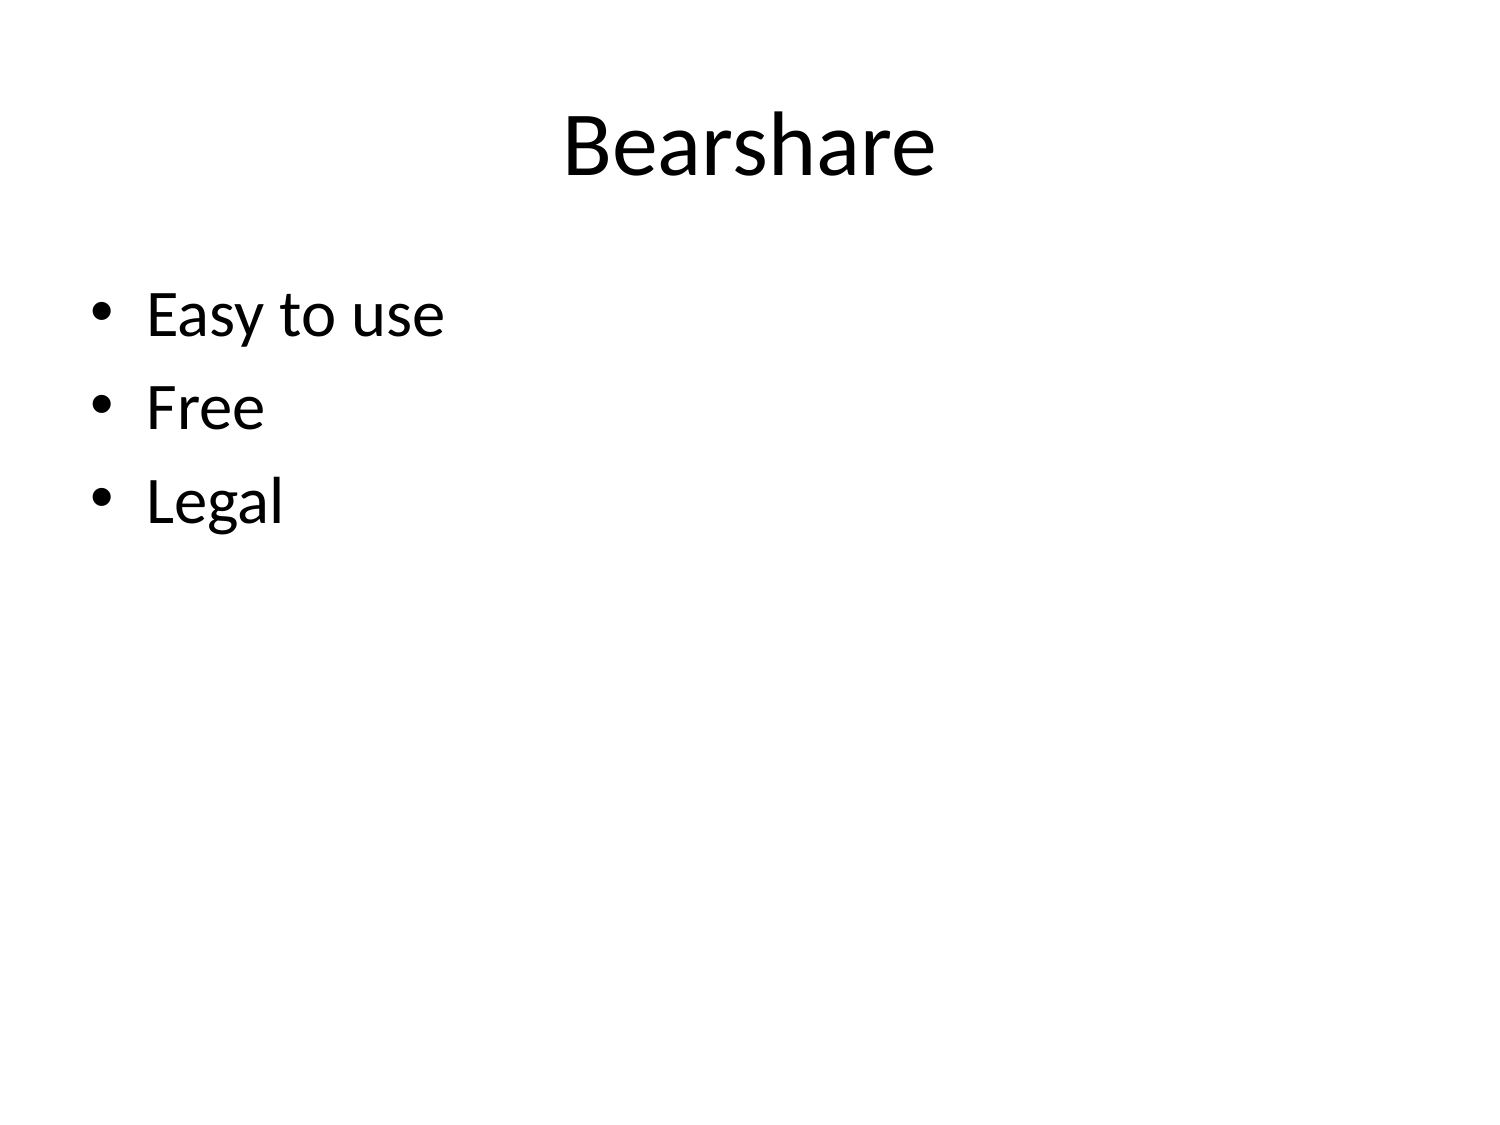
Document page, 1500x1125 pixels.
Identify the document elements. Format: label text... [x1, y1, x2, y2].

title Bearshare [75, 45, 1425, 233]
list Easy to use Free Legal [75, 262, 1425, 1005]
